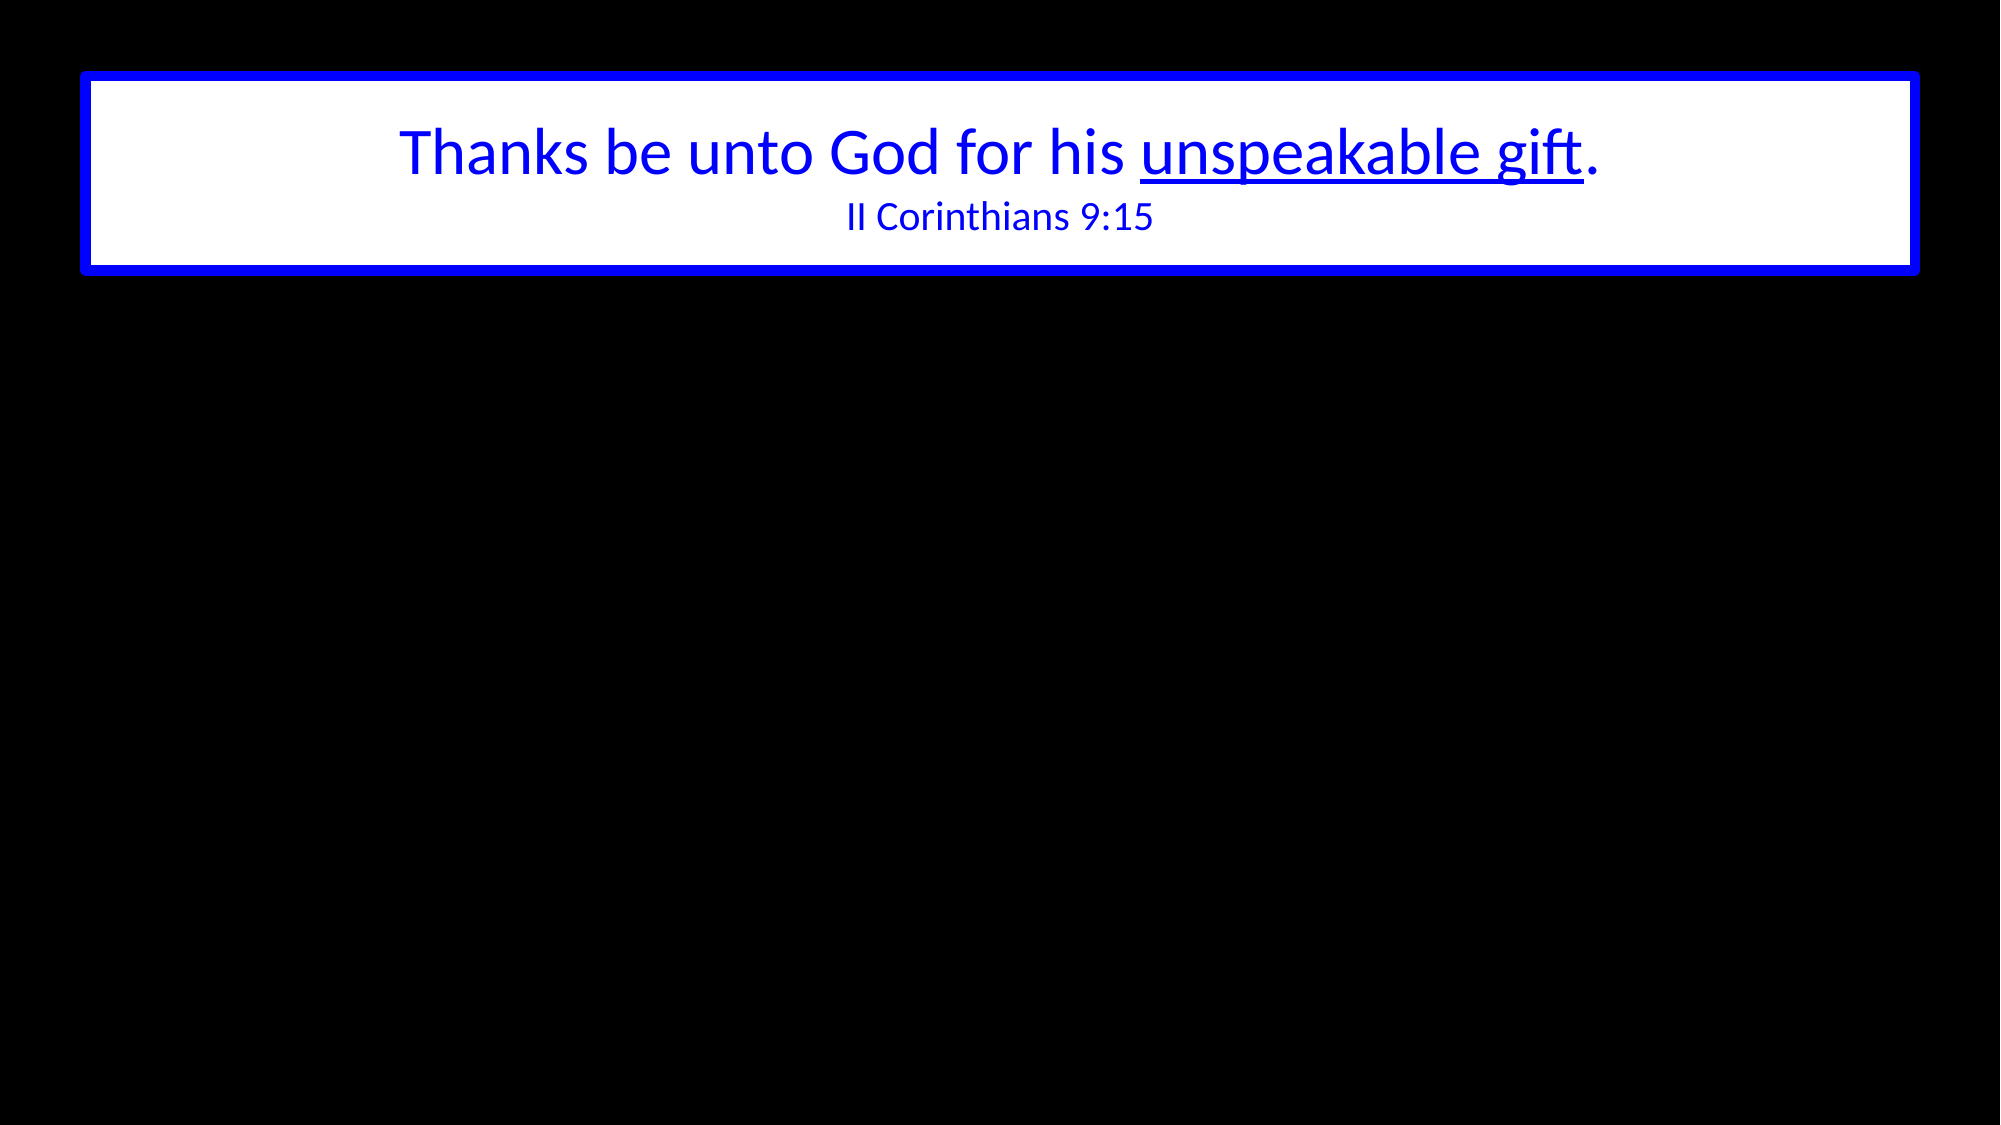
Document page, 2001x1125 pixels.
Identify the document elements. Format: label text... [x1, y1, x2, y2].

text_box Thanks be unto God for his unspeakable gift. II Corinthians 9:15 [85, 75, 1915, 271]
